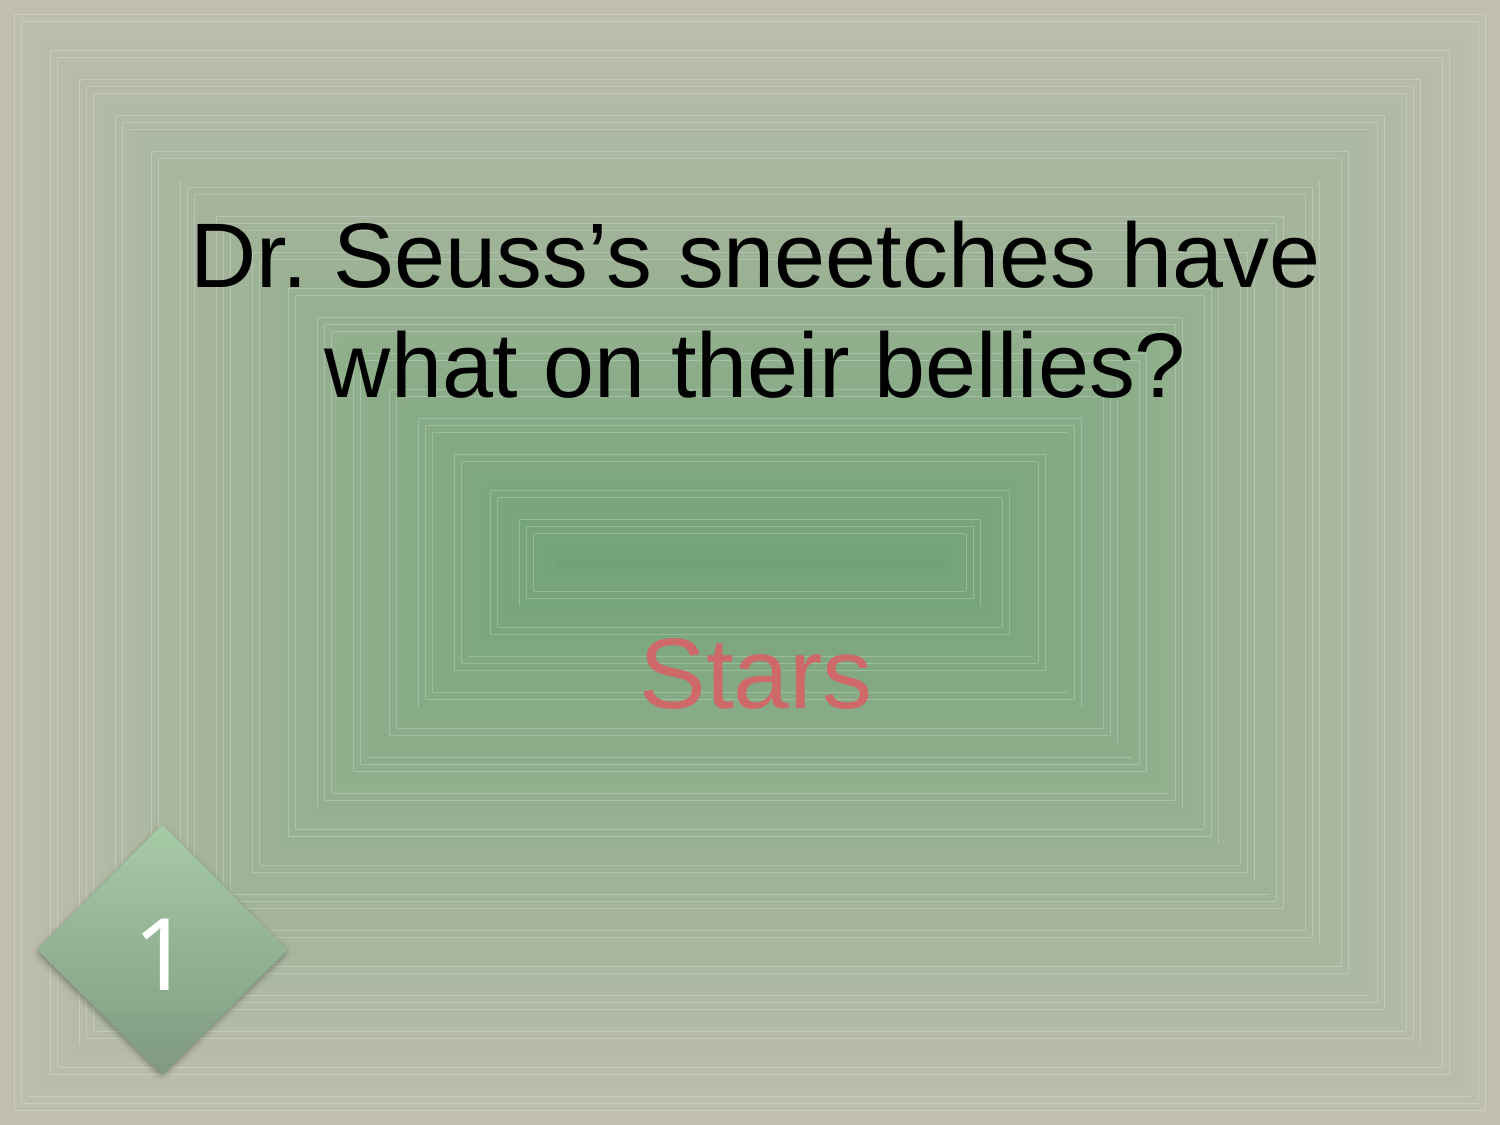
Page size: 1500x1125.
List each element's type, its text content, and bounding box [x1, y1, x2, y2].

text_box 1 [37, 838, 288, 1075]
title Dr. Seuss’s sneetches have what on their bellies? [112, 137, 1401, 476]
text_box Stars [112, 500, 1400, 838]
